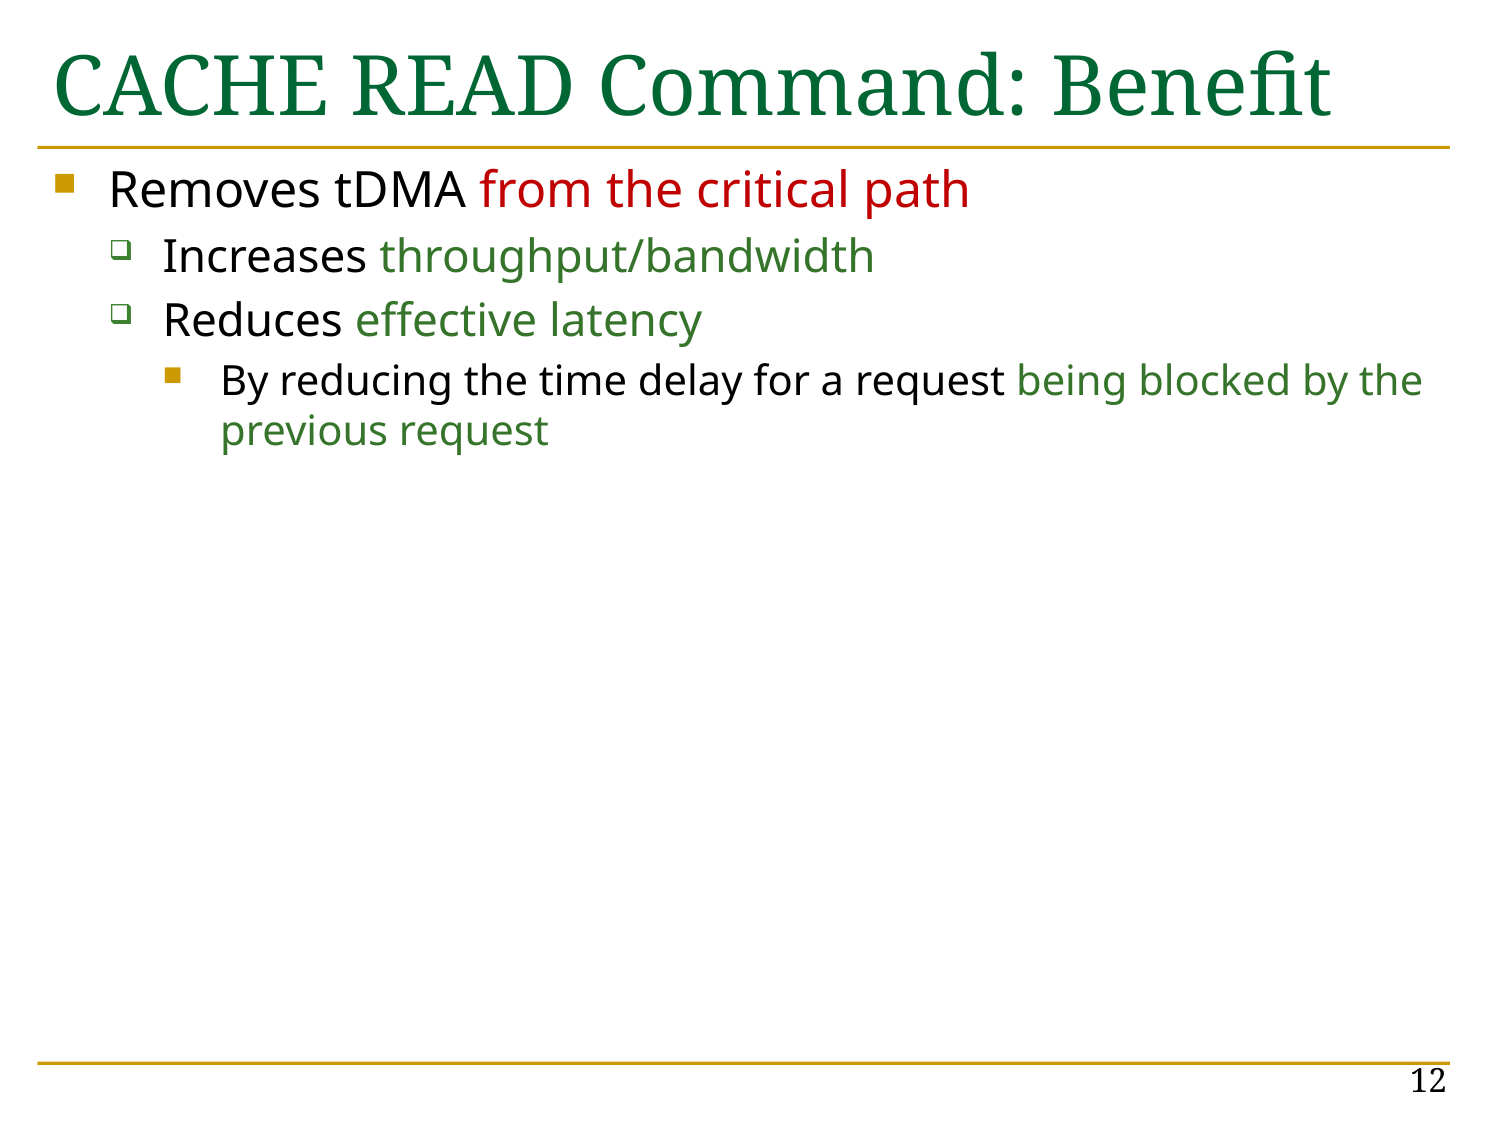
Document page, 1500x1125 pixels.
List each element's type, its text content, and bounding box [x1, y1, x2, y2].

list Removes tDMA from the critical path Increases throughput/bandwidth Reduces effective latency By reducing the time delay for a request being blocked by the previous request [37, 149, 1450, 1063]
title CACHE READ Command: Benefit [37, 24, 1450, 137]
slide_number 12 [1111, 1036, 1462, 1112]
